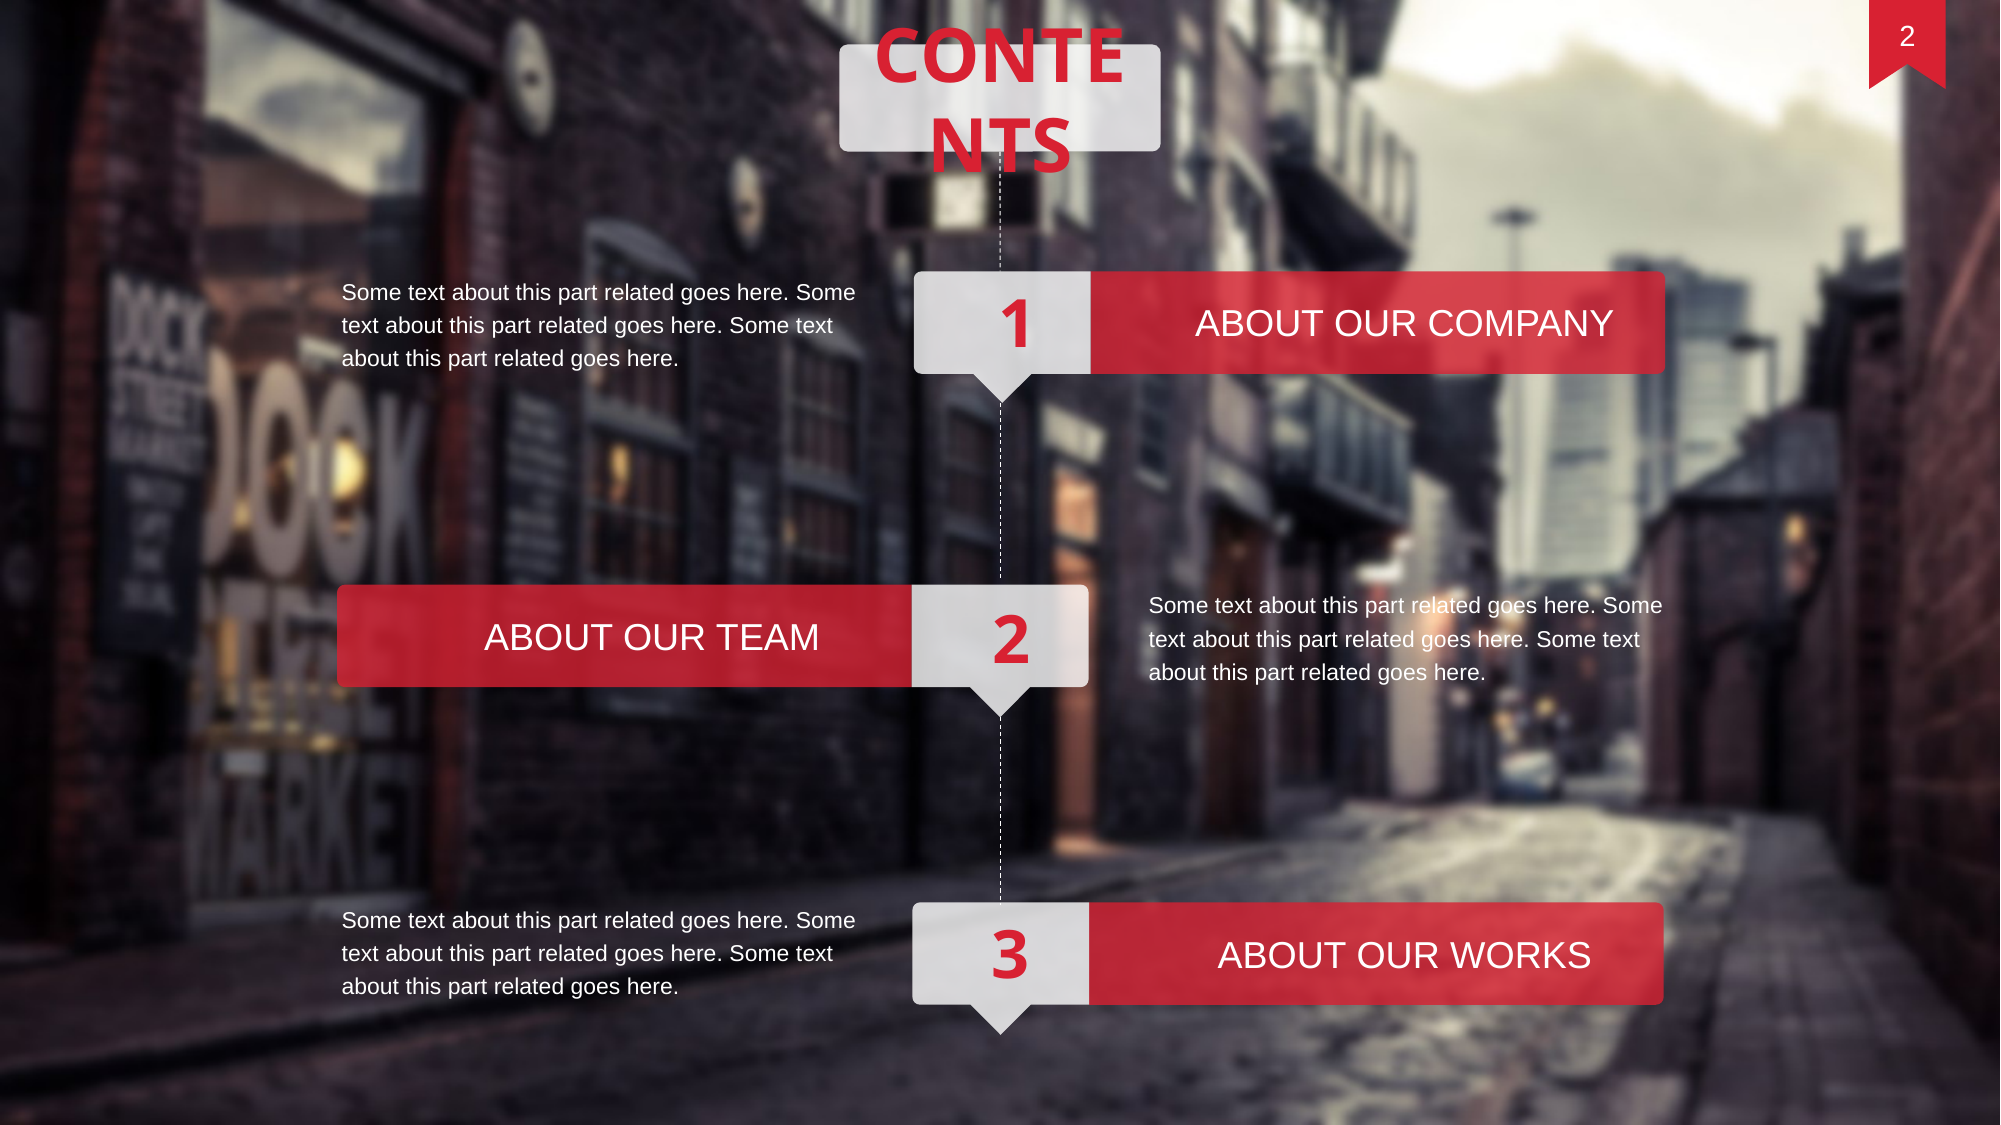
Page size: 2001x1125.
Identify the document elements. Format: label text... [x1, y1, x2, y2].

text_box CONTENTS [838, 43, 1162, 153]
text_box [336, 578, 1696, 718]
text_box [326, 265, 1666, 403]
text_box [326, 892, 1664, 1035]
picture [0, 0, 2000, 1125]
